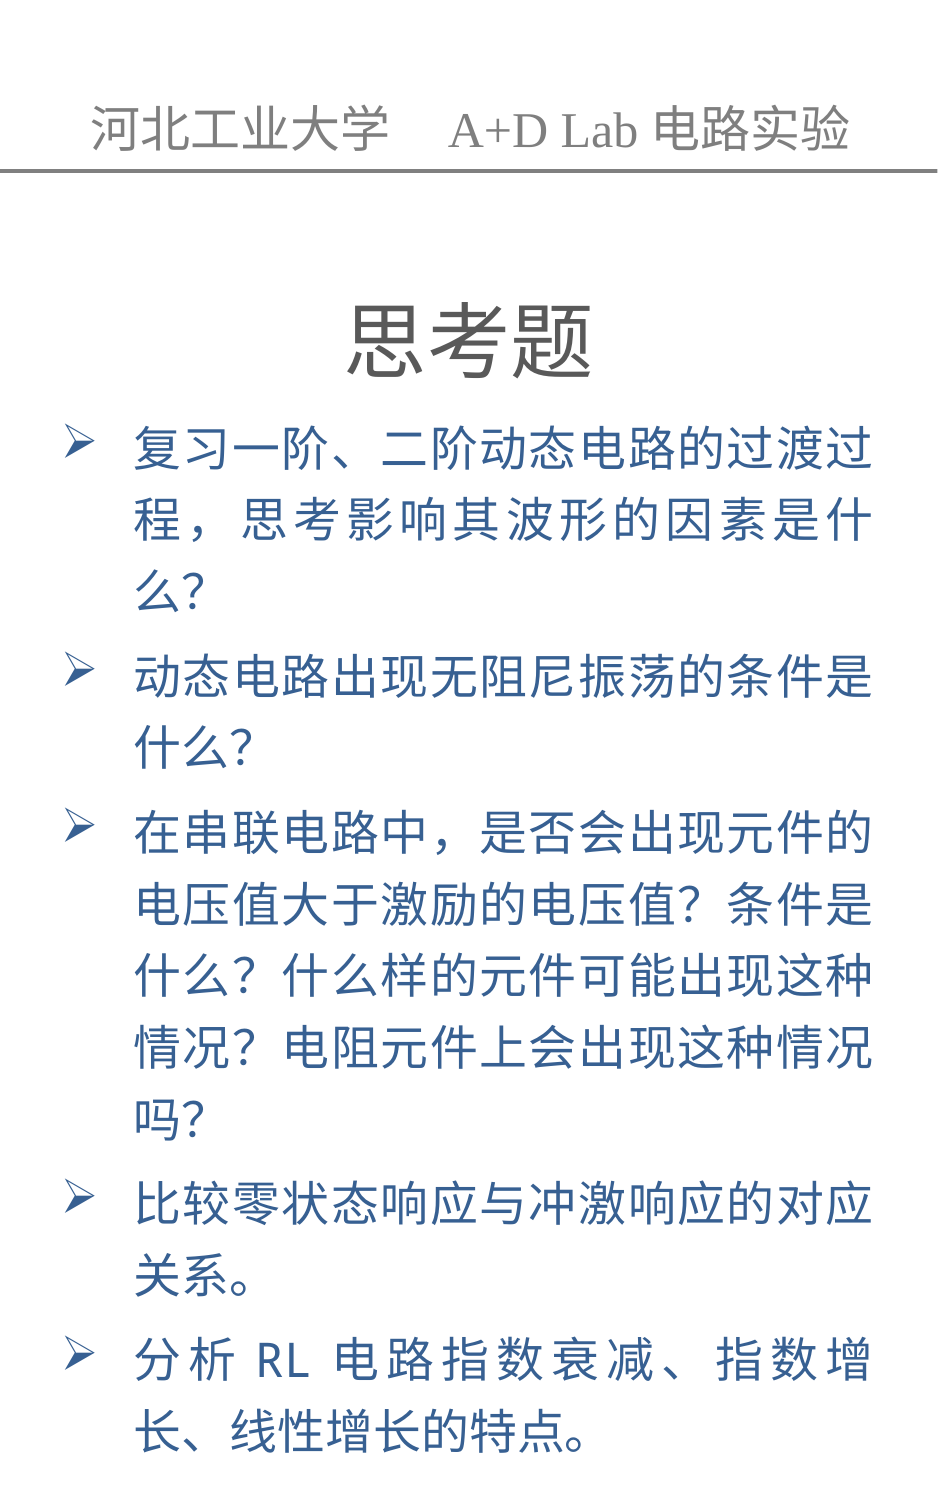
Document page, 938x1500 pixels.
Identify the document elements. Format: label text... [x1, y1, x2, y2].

list 复习一阶、二阶动态电路的过渡过程，思考影响其波形的因素是什么？ 动态电路出现无阻尼振荡的条件是什么？ 在串联电路中，是否会出现元件的电压值大于激励的电压值？条件是什么？什么样的元件可能出现这种情况？电阻元件上会出现这种情况吗？ 比较零状态响应与冲激响应的对应关系。 分析RL电路指数衰减、指数增长、线性增长的特点。 [45, 396, 890, 1309]
text_box 河北工业大学 A+D Lab电路实验 [0, 60, 938, 165]
title 思考题 [46, 179, 891, 397]
title 思考题 [46, 165, 891, 169]
